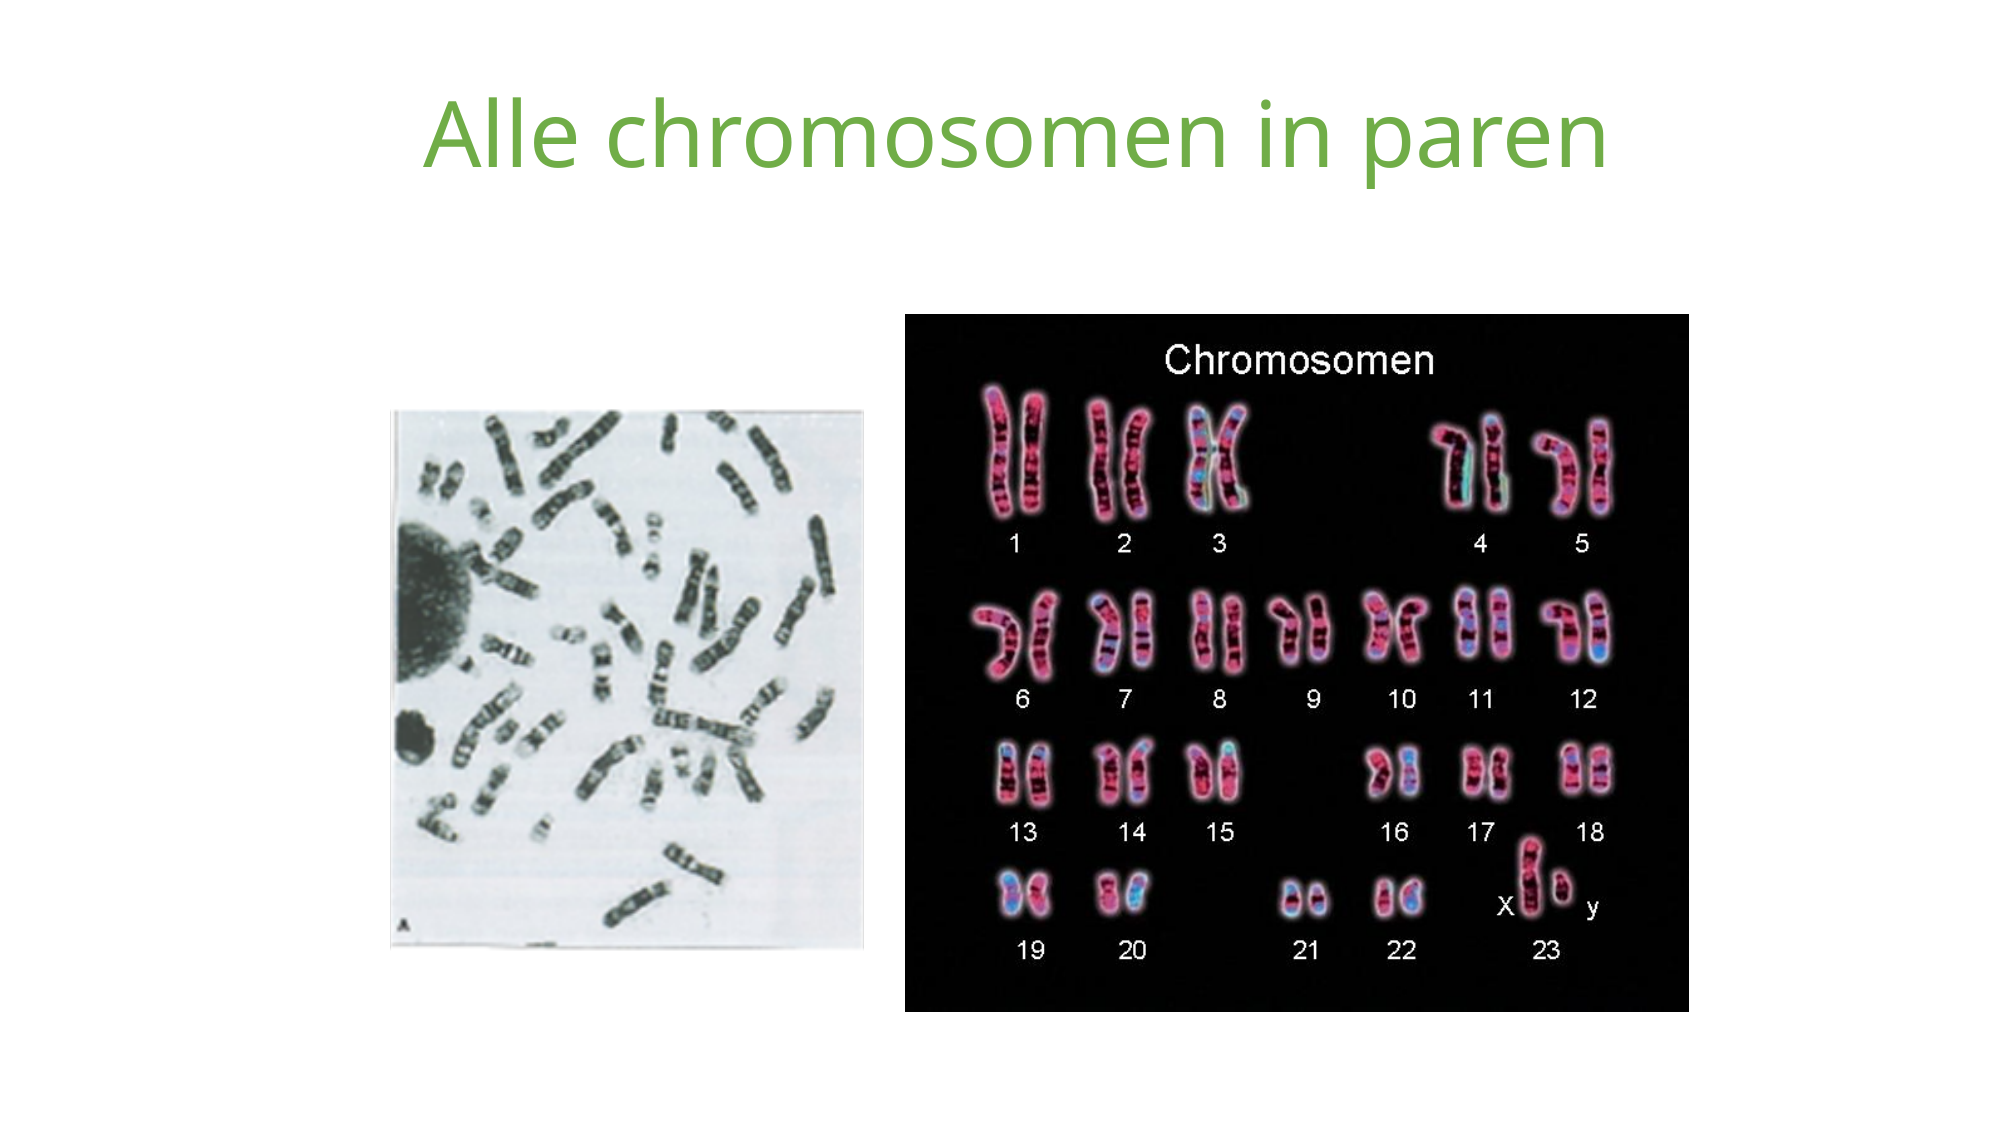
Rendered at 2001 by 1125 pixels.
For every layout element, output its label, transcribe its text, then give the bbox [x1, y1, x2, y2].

picture [389, 408, 866, 953]
text_box Alle chromosomen in paren [342, 37, 1693, 225]
picture [905, 314, 1689, 1012]
